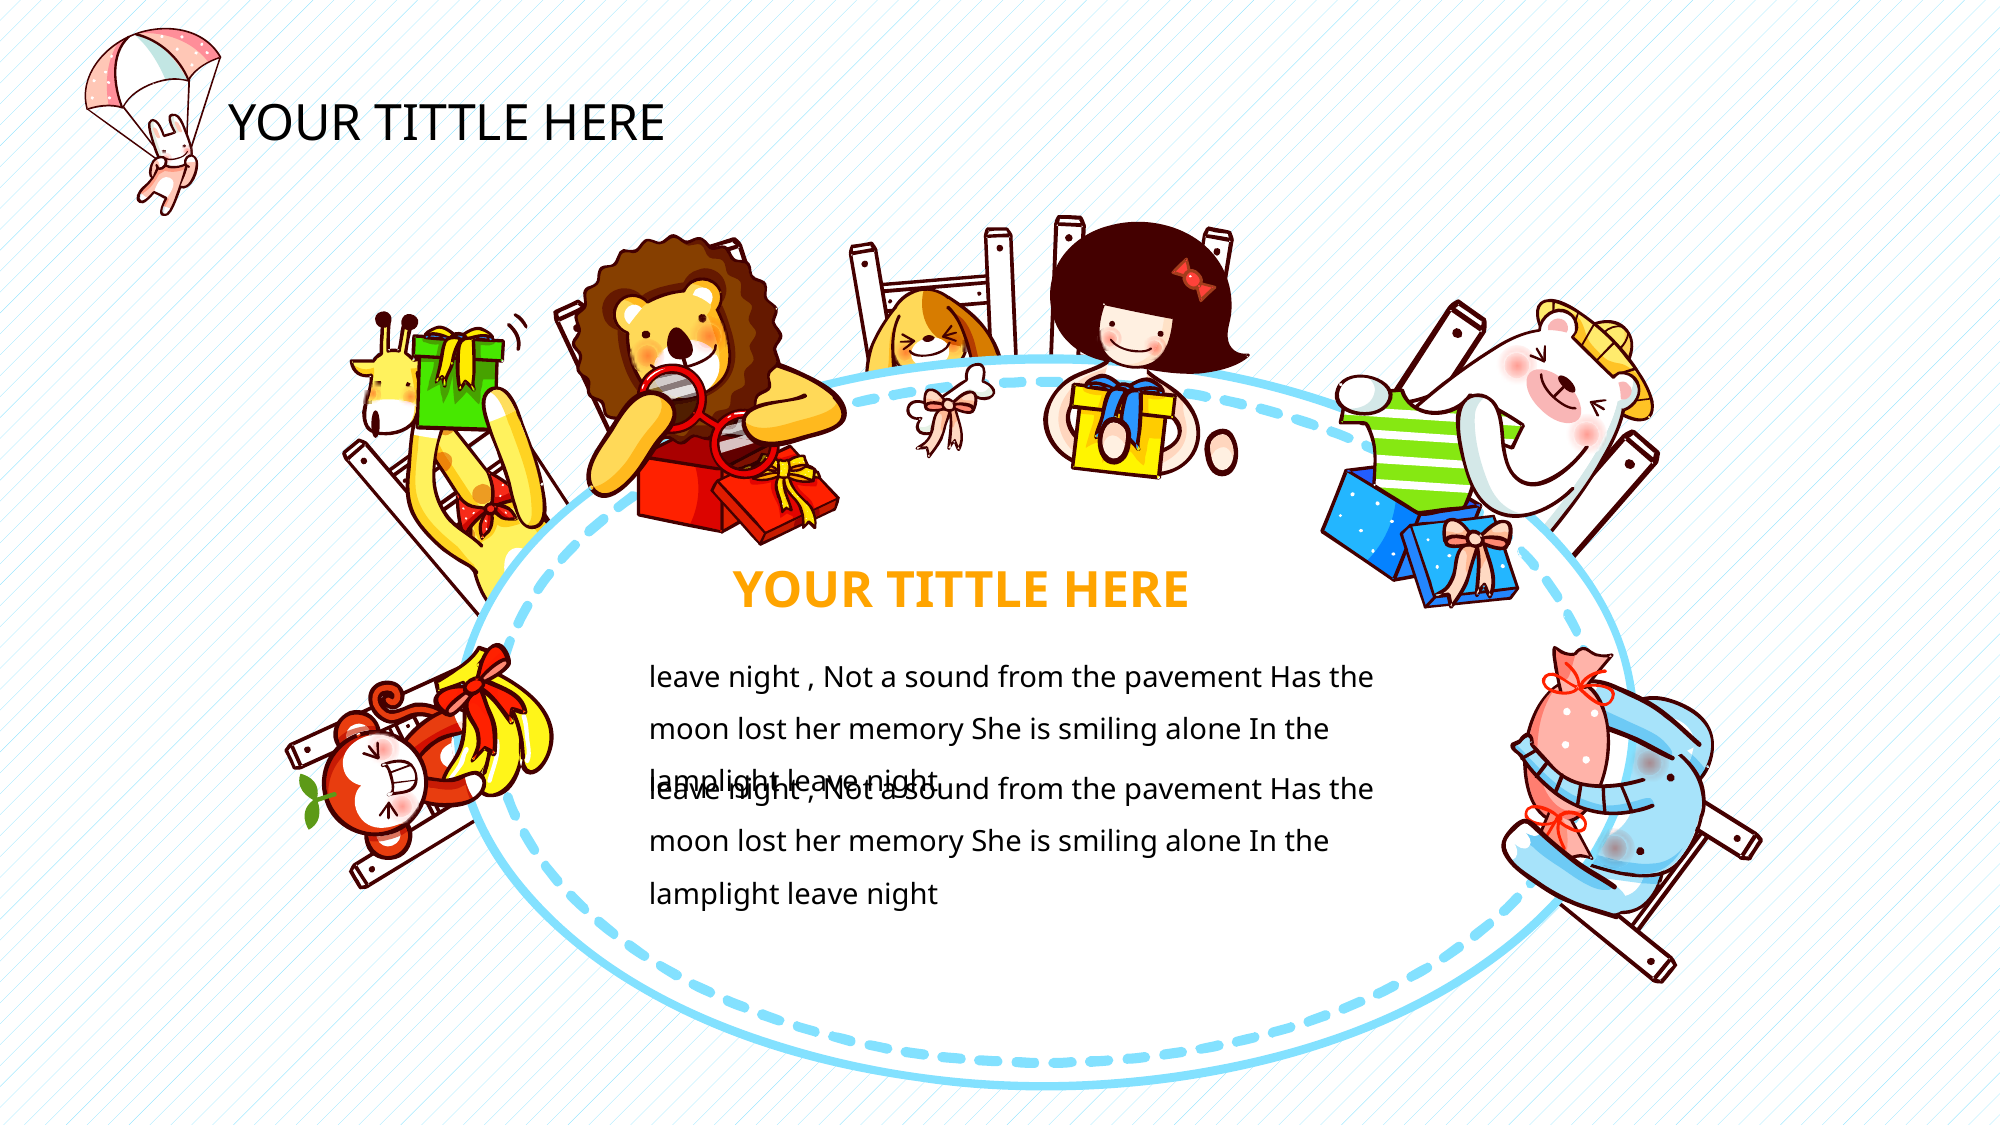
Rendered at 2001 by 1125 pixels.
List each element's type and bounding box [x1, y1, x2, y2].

text_box [84, 27, 826, 216]
picture [283, 215, 1764, 1091]
